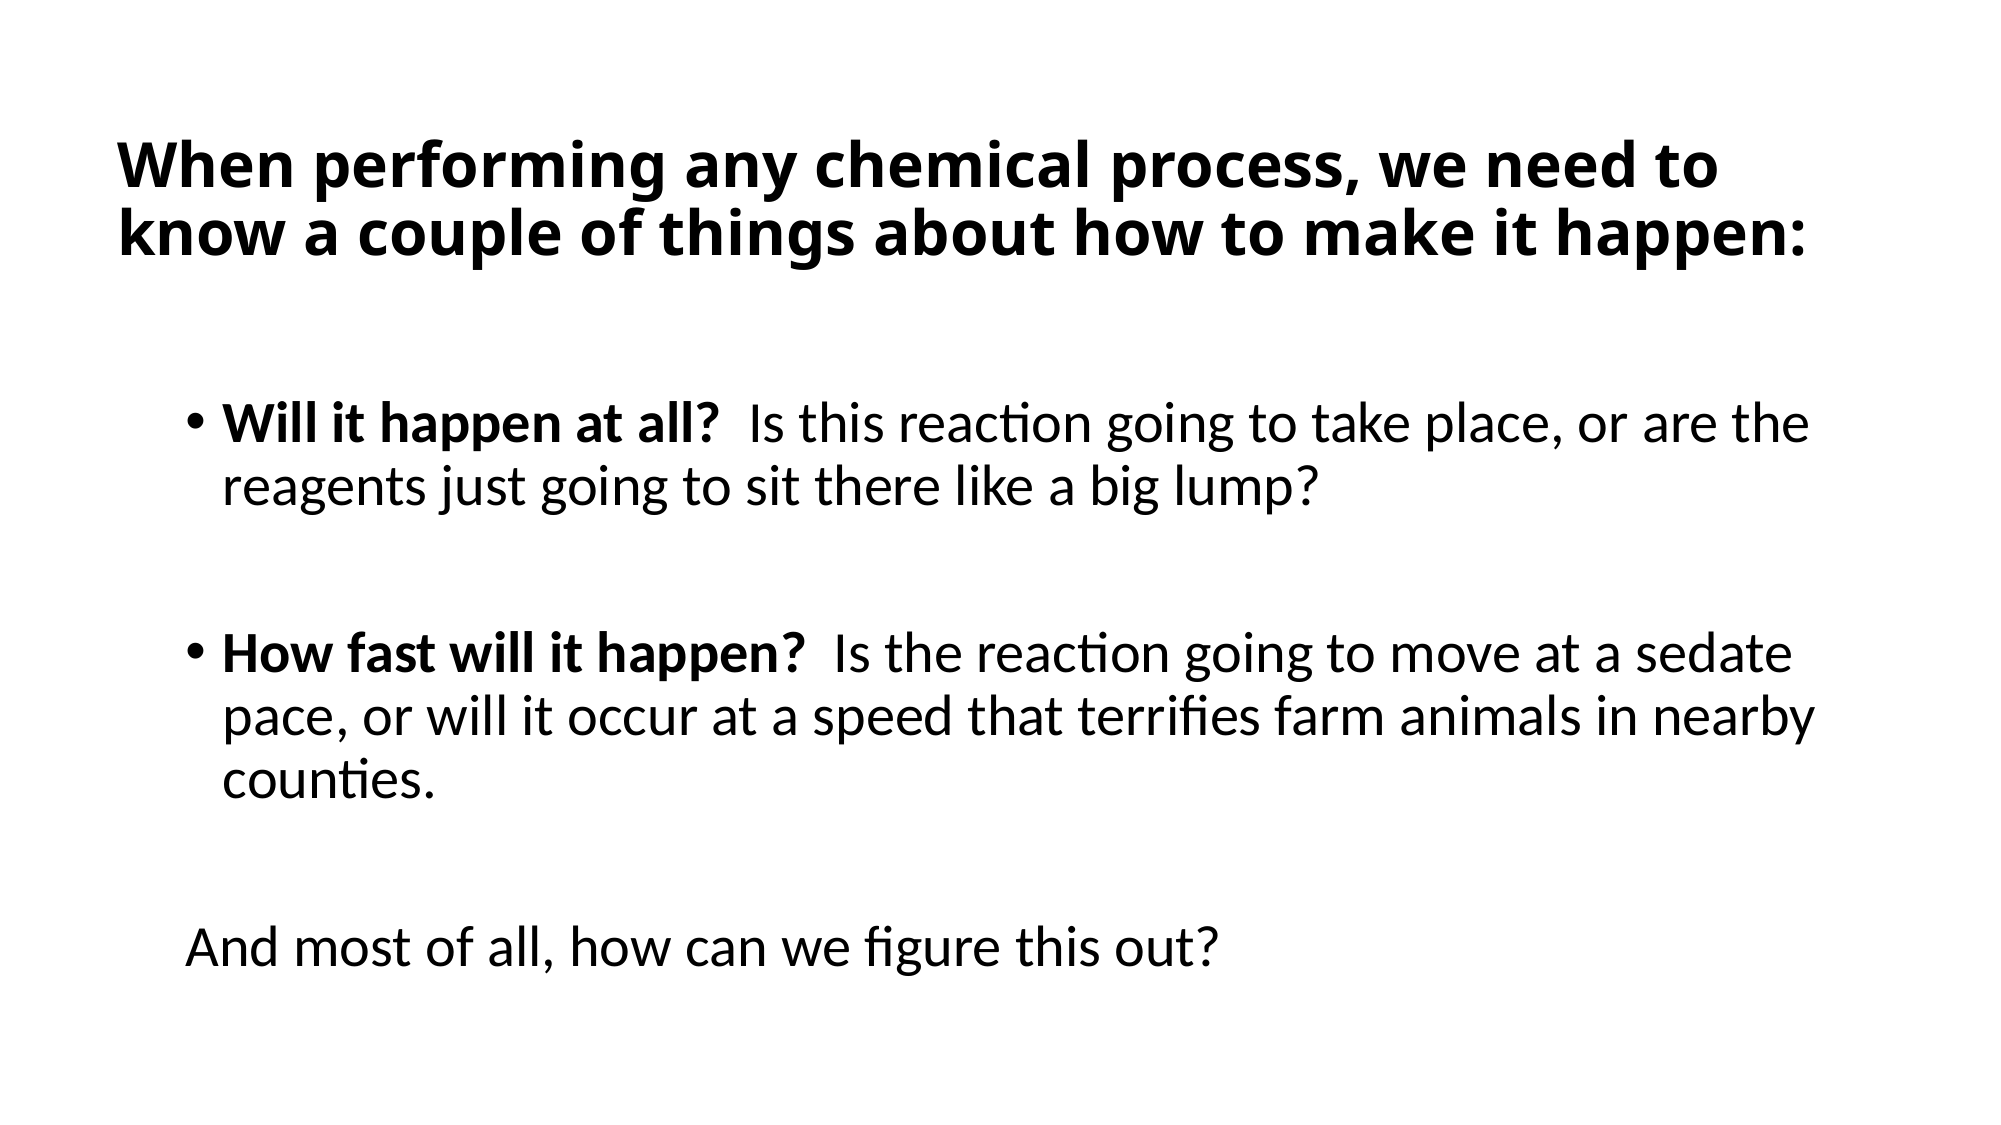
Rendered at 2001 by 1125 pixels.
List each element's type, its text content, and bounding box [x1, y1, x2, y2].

list Will it happen at all? Is this reaction going to take place, or are the reagents just going to sit there like a big lump? How fast will it happen? Is the reaction going to move at a sedate pace, or will it occur at a speed that terrifies farm animals in nearby counties. And most of all, how can we figure this out? [170, 384, 1896, 1009]
title When performing any chemical process, we need to know a couple of things about how to make it happen: [102, 92, 1828, 311]
